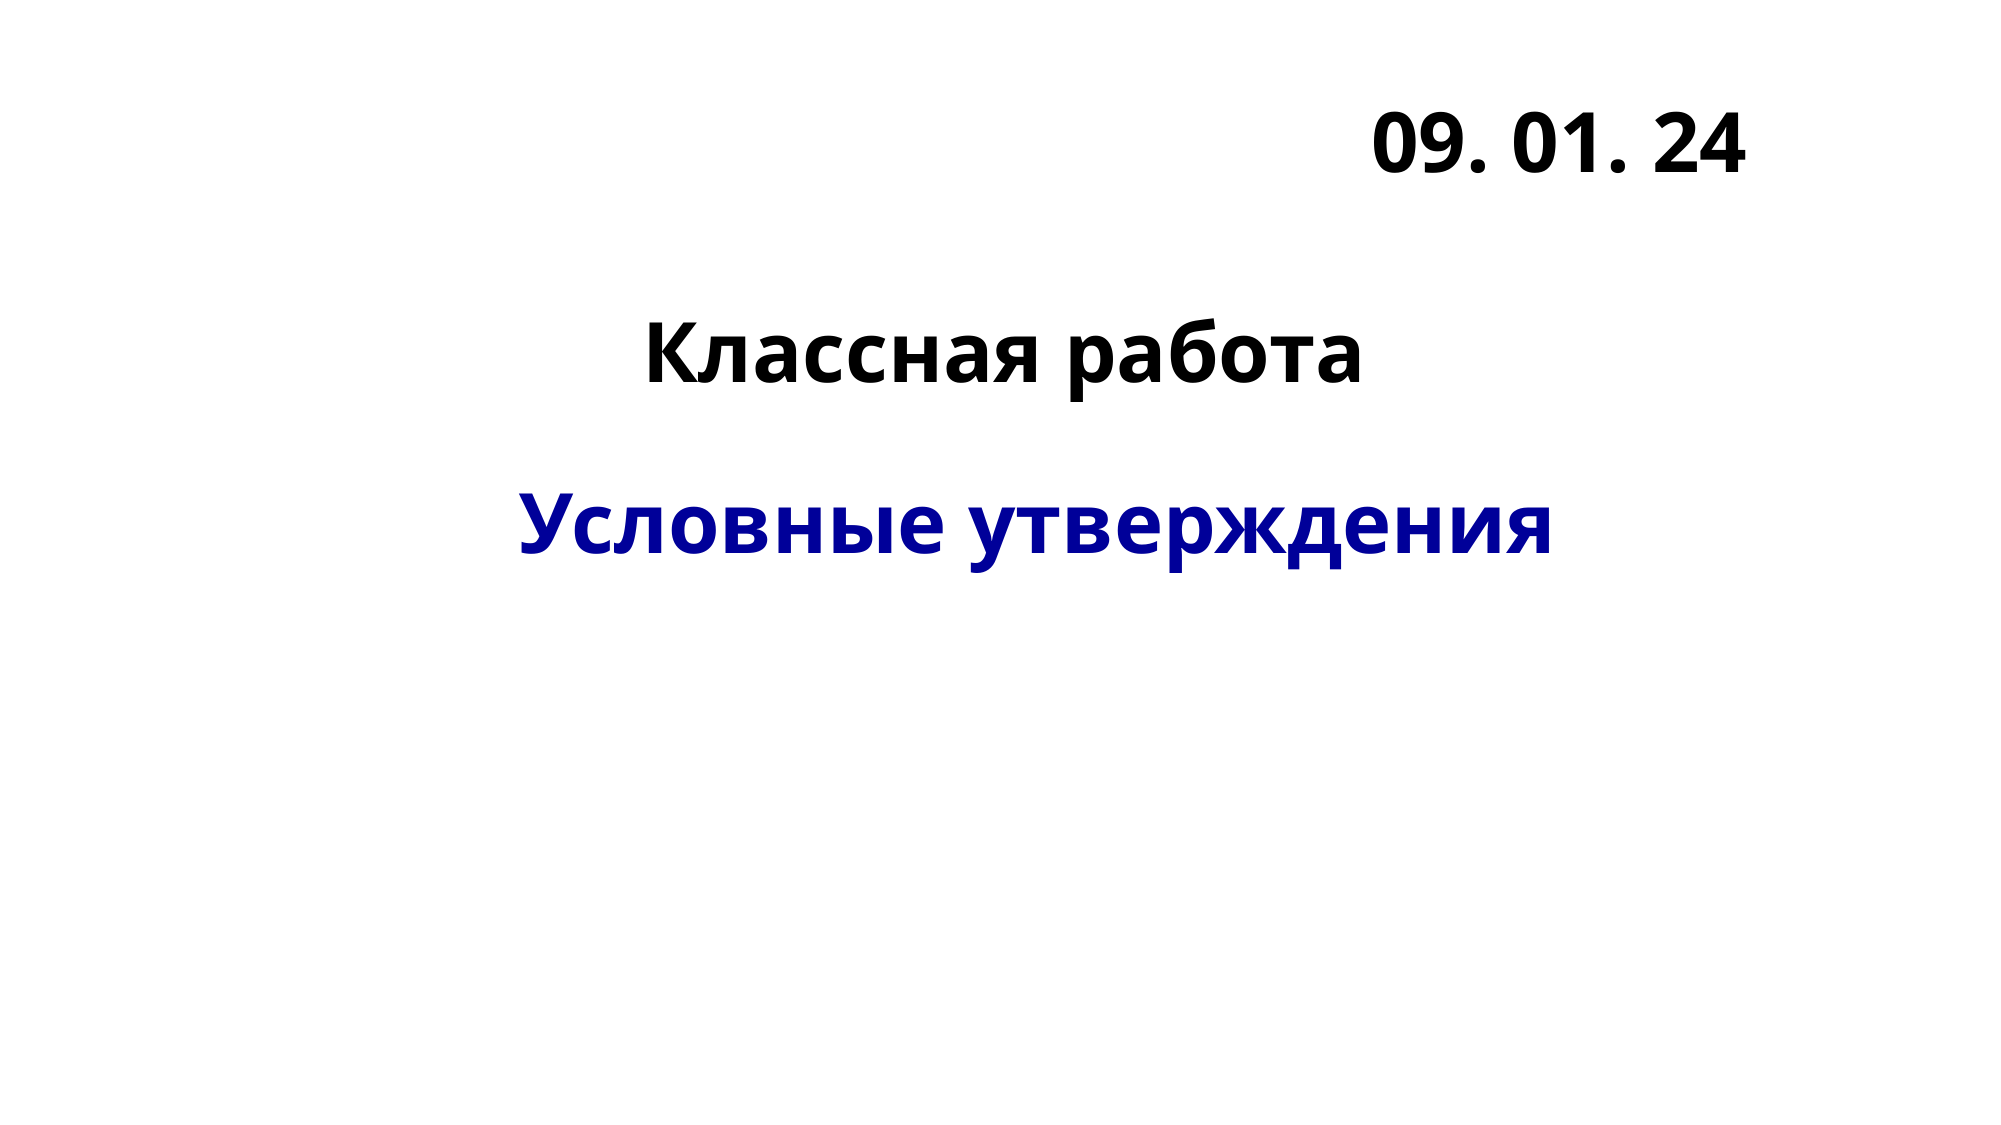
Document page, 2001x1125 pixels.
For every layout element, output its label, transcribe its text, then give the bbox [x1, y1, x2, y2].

text_box 09. 01. 24 [1356, 92, 1763, 198]
list Классная работа Условные утверждения [142, 120, 1868, 835]
